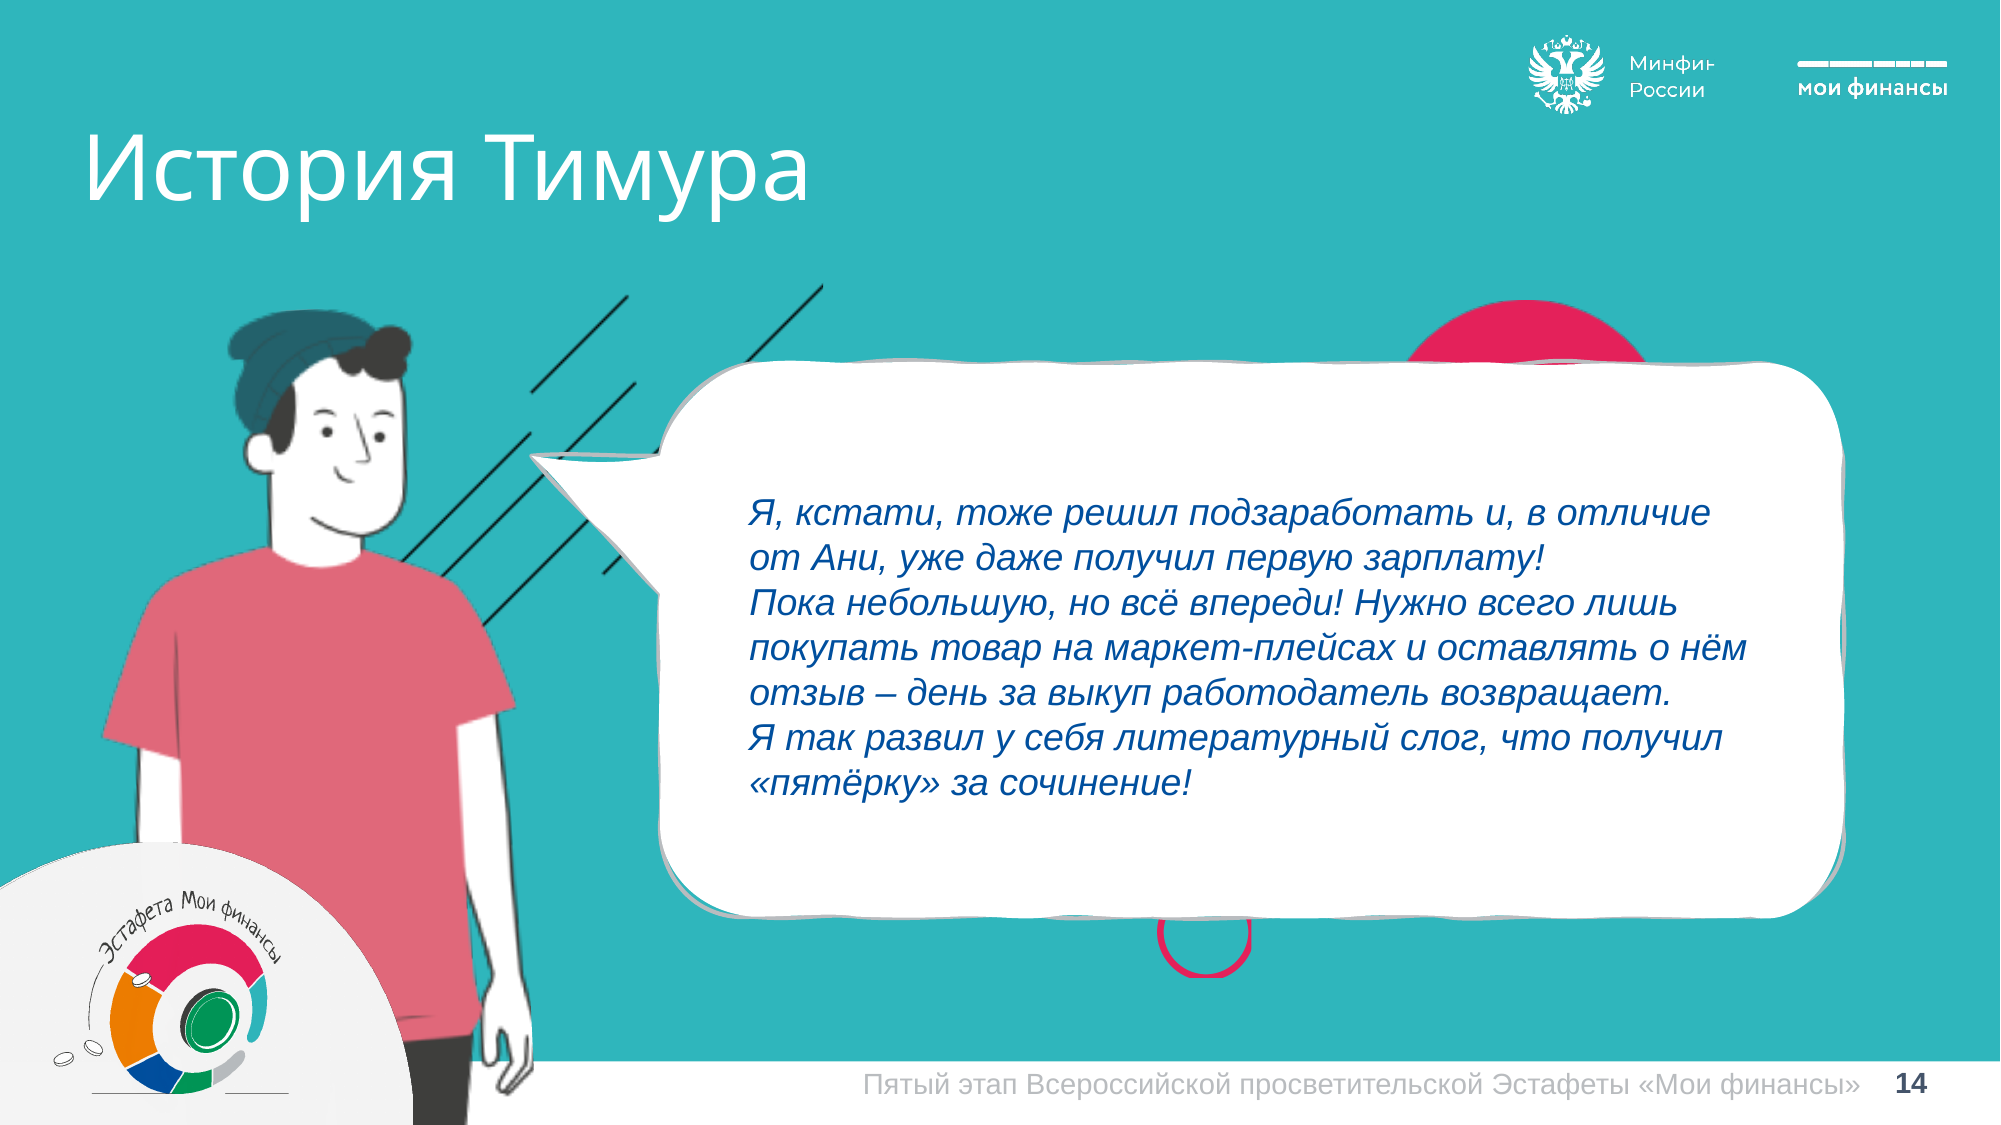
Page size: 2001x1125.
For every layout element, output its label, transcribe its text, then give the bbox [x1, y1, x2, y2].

text_box [657, 361, 1847, 921]
slide_number 14 [1862, 1052, 1943, 1113]
text_box [828, 358, 1376, 480]
picture [1156, 883, 1252, 979]
picture [0, 282, 824, 1125]
text_box Я, кстати, тоже решил подзаработать и, в отличие от Ани, уже даже получил первую зарплату! Пока небольшую, но всё впереди! Нужно всего лишь покупать товар на маркет-плейсах и оставлять о нём отзыв – день за выкуп работодатель возвращает. Я так развил у себя литературный слог, что получил «пятёрку» за сочинение! [734, 480, 1768, 811]
text_box История Тимура [81, 121, 943, 221]
picture [1381, 299, 1669, 588]
